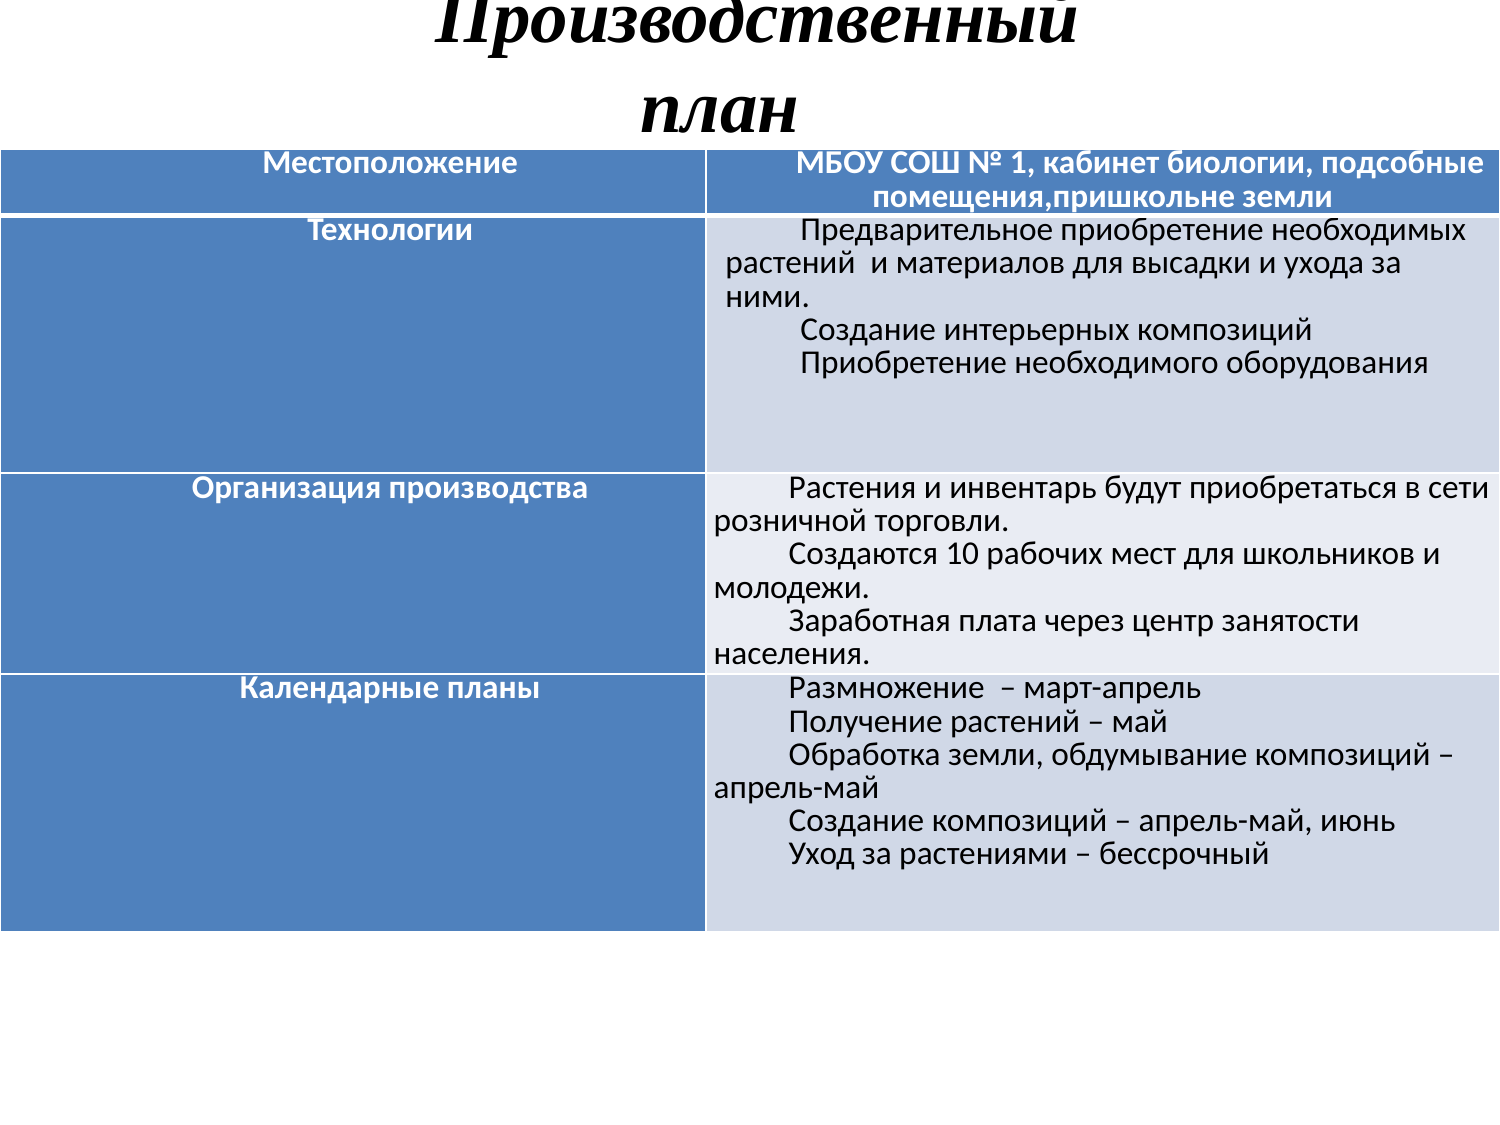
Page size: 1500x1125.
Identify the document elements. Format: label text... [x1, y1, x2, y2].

table_cell Размножение – март-апрель Получение растений – май Обработка земли, обдумывание композиций – апрель-май Создание композиций – апрель-май, июнь Уход за растениями – бессрочный [707, 675, 1499, 931]
table_header МБОУ СОШ № 1, кабинет биологии, подсобные помещения,пришкольне земли [707, 150, 1499, 213]
table_cell Предварительное приобретение необходимых растений и материалов для высадки и ухода за ними. Создание интерьерных композиций Приобретение необходимого оборудования [707, 218, 1499, 472]
table_header Местоположение [1, 150, 705, 213]
text_box Производственный план [293, 5, 1147, 156]
table_cell Растения и инвентарь будут приобретаться в сети розничной торговли. Создаются 10 рабочих мест для школьников и молодежи. Заработная плата через центр занятости населения. [707, 474, 1499, 673]
table_cell Календарные планы [1, 675, 705, 931]
table_cell Организация производства [1, 474, 705, 673]
table_cell Технологии [1, 218, 705, 472]
